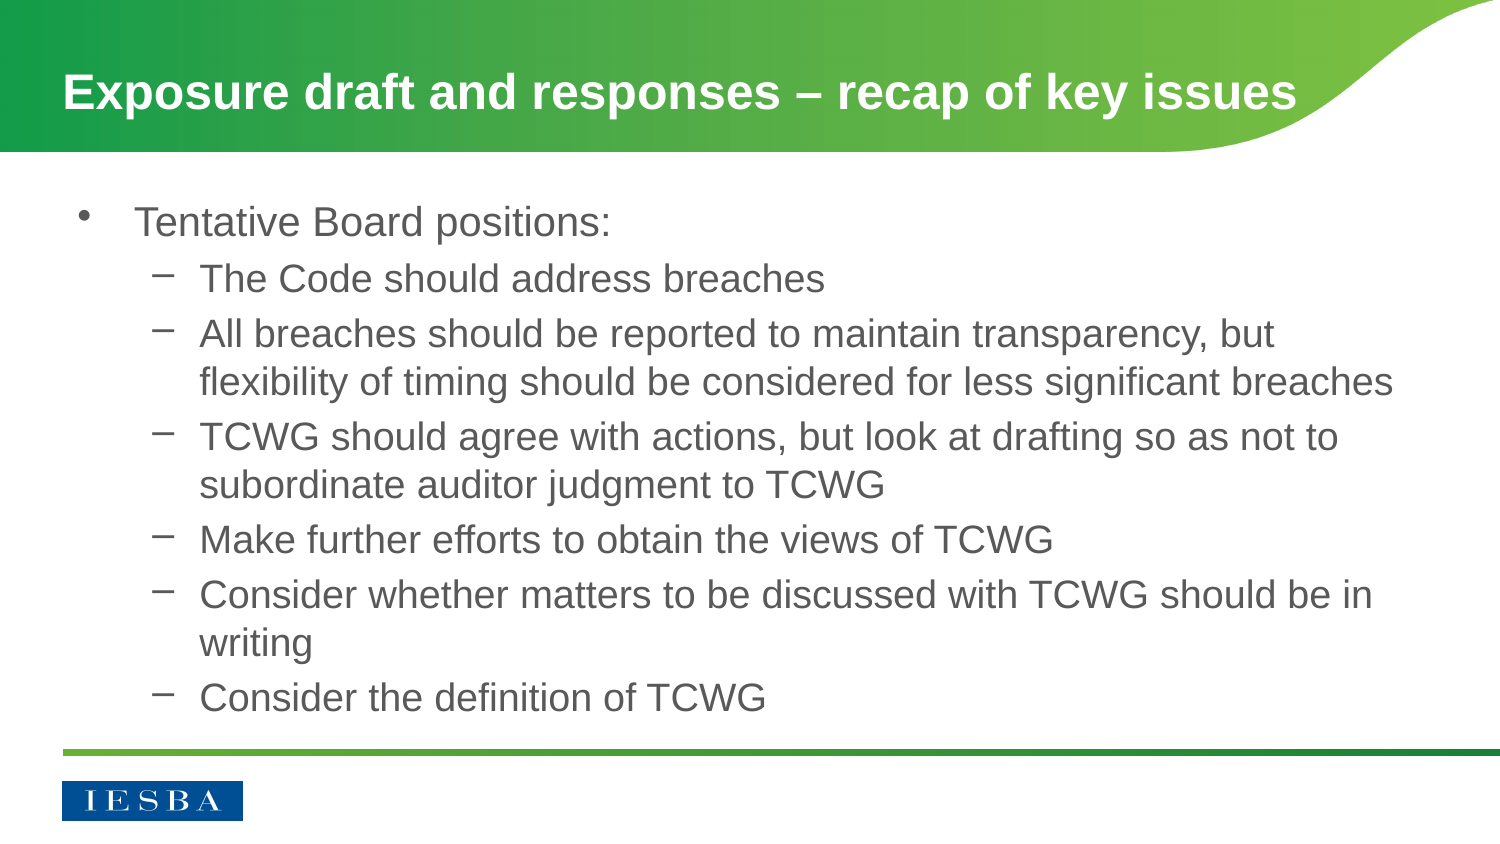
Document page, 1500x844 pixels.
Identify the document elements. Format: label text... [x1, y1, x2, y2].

list Tentative Board positions: The Code should address breaches All breaches should be reported to maintain transparency, but flexibility of timing should be considered for less significant breaches TCWG should agree with actions, but look at drafting so as not to subordinate auditor judgment to TCWG Make further efforts to obtain the views of TCWG Consider whether matters to be discussed with TCWG should be in writing Consider the definition of TCWG [62, 187, 1450, 694]
picture [62, 781, 243, 821]
title Exposure draft and responses – recap of key issues [62, 56, 1300, 122]
picture [0, 0, 1497, 152]
